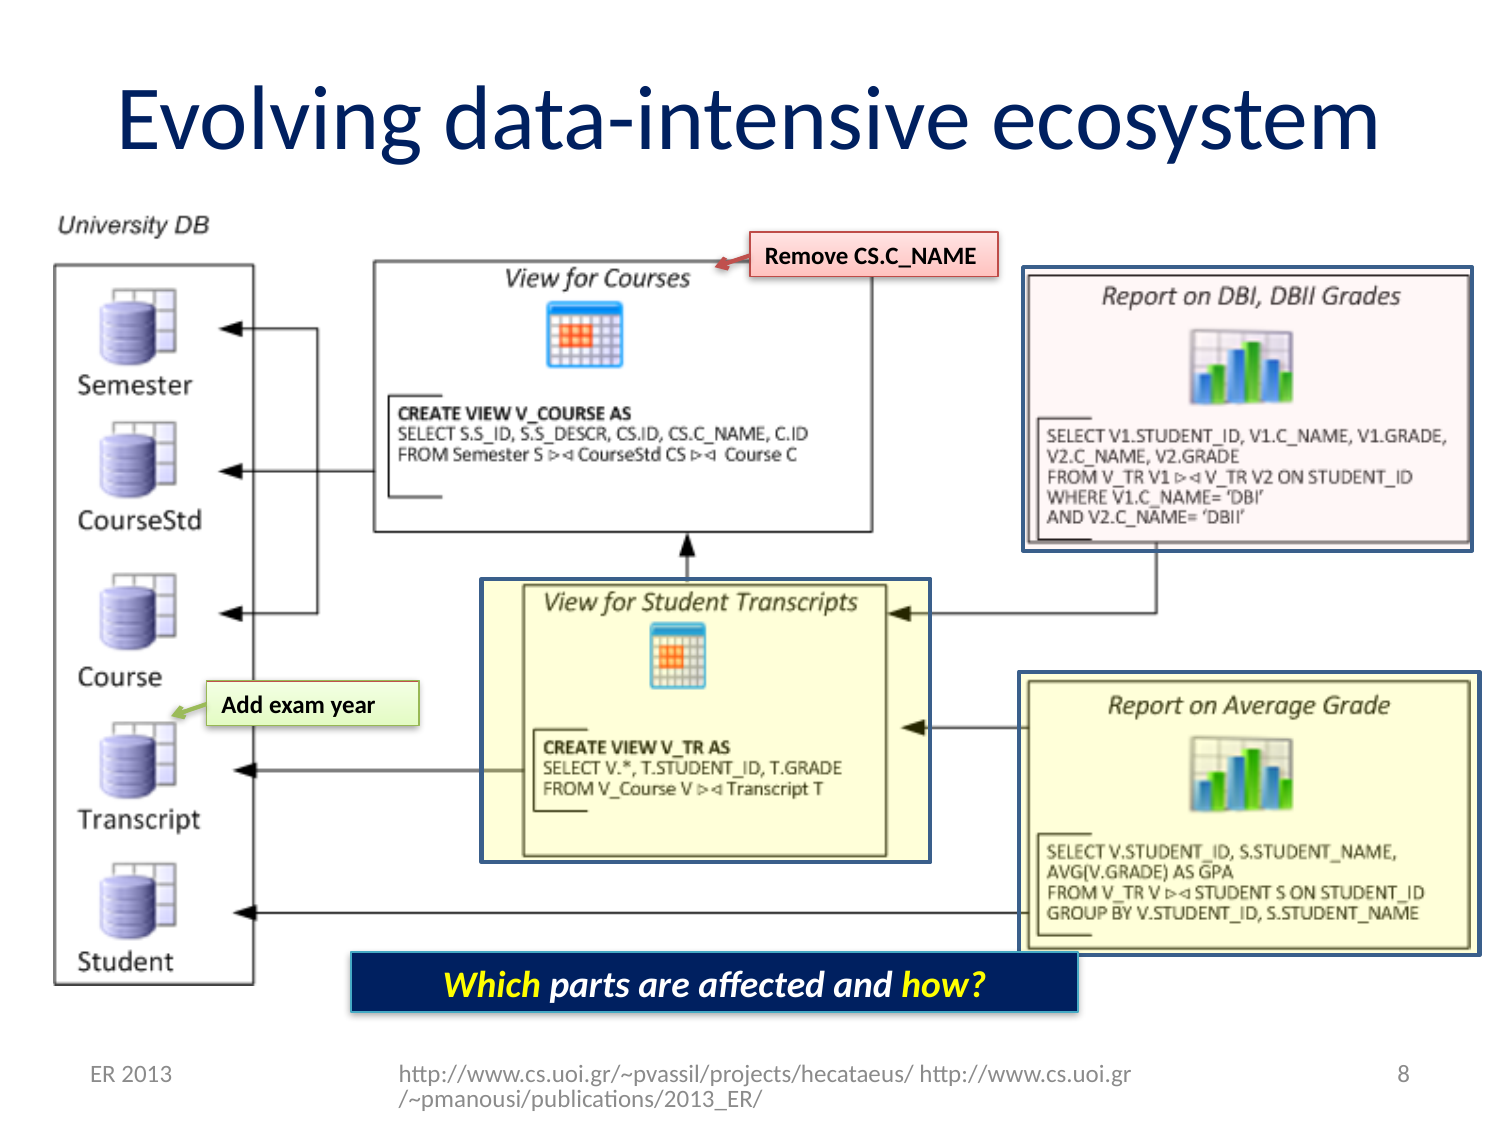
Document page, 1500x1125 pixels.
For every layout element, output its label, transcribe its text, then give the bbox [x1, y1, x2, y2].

text_box Which parts are affected and how? [350, 994, 1079, 1013]
text_box [1474, 670, 1482, 957]
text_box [52, 207, 1471, 986]
slide_number 8 [1152, 1042, 1425, 1103]
slide_number ER 2013 [75, 1042, 425, 1103]
footer http://www.cs.uoi.gr/~pvassil/projects/hecataeus/ http://www.cs.uoi.gr/~pmanousi/publications/2013_ER/ [425, 1042, 1152, 1103]
title Evolving data-intensive ecosystem [75, 19, 1425, 206]
